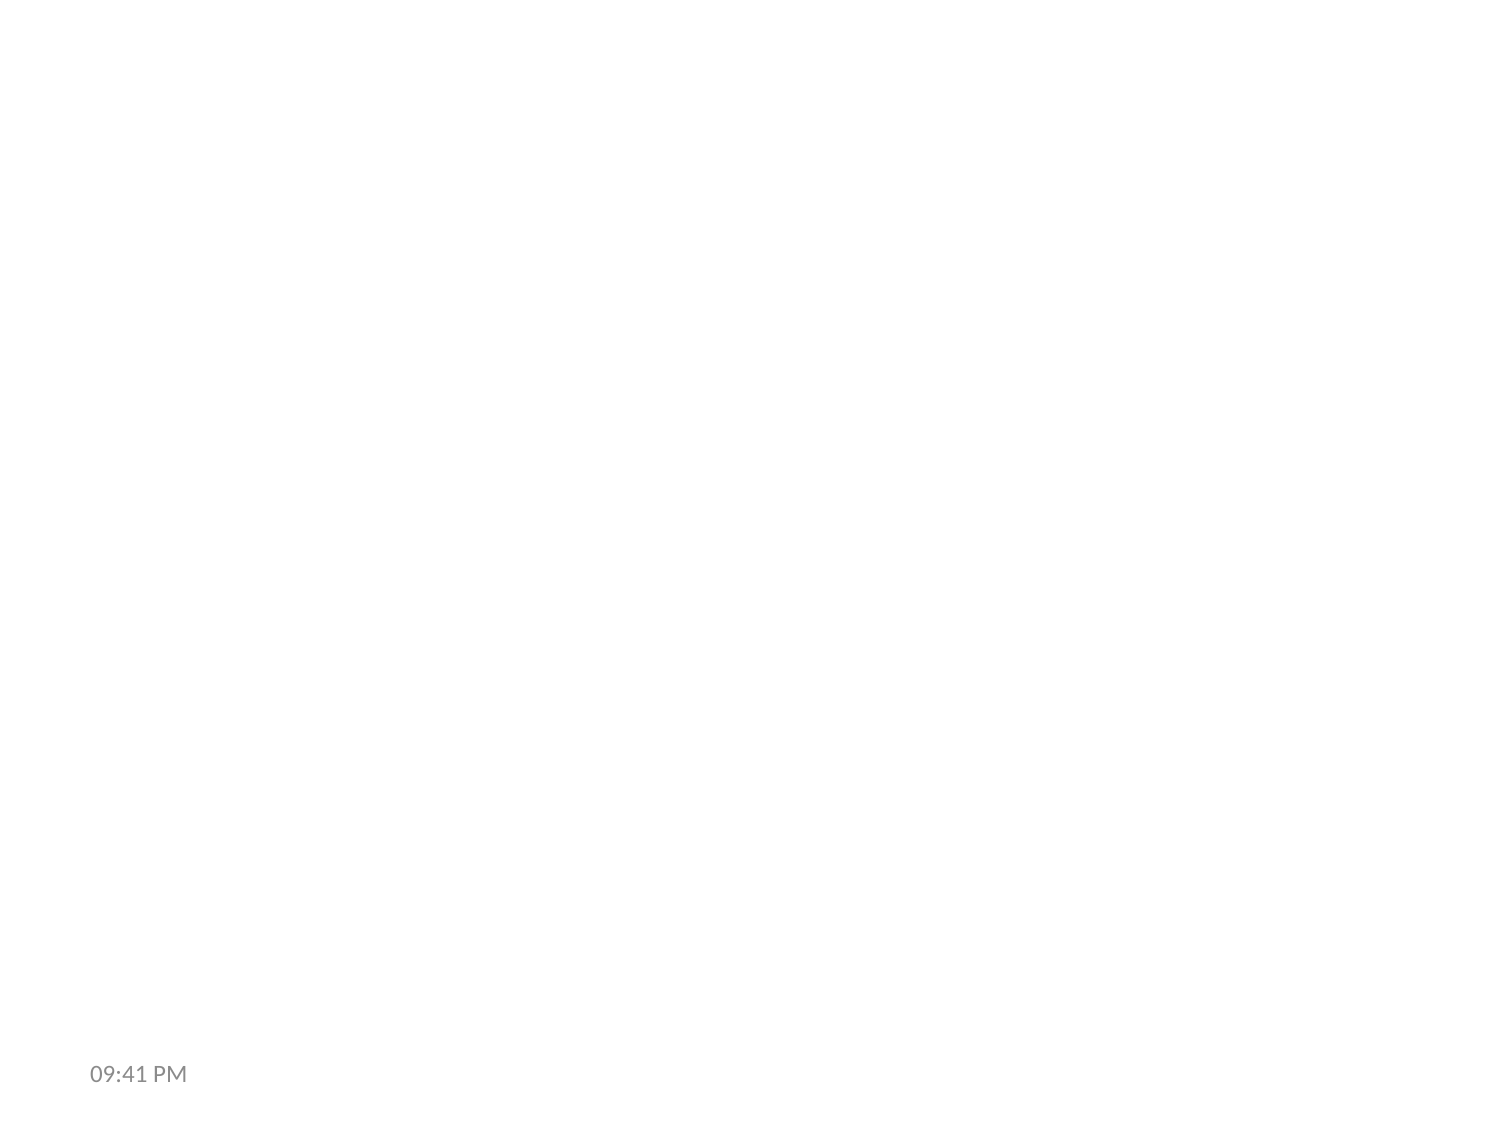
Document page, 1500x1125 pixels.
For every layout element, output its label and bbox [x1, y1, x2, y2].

slide_number [75, 1042, 425, 1103]
